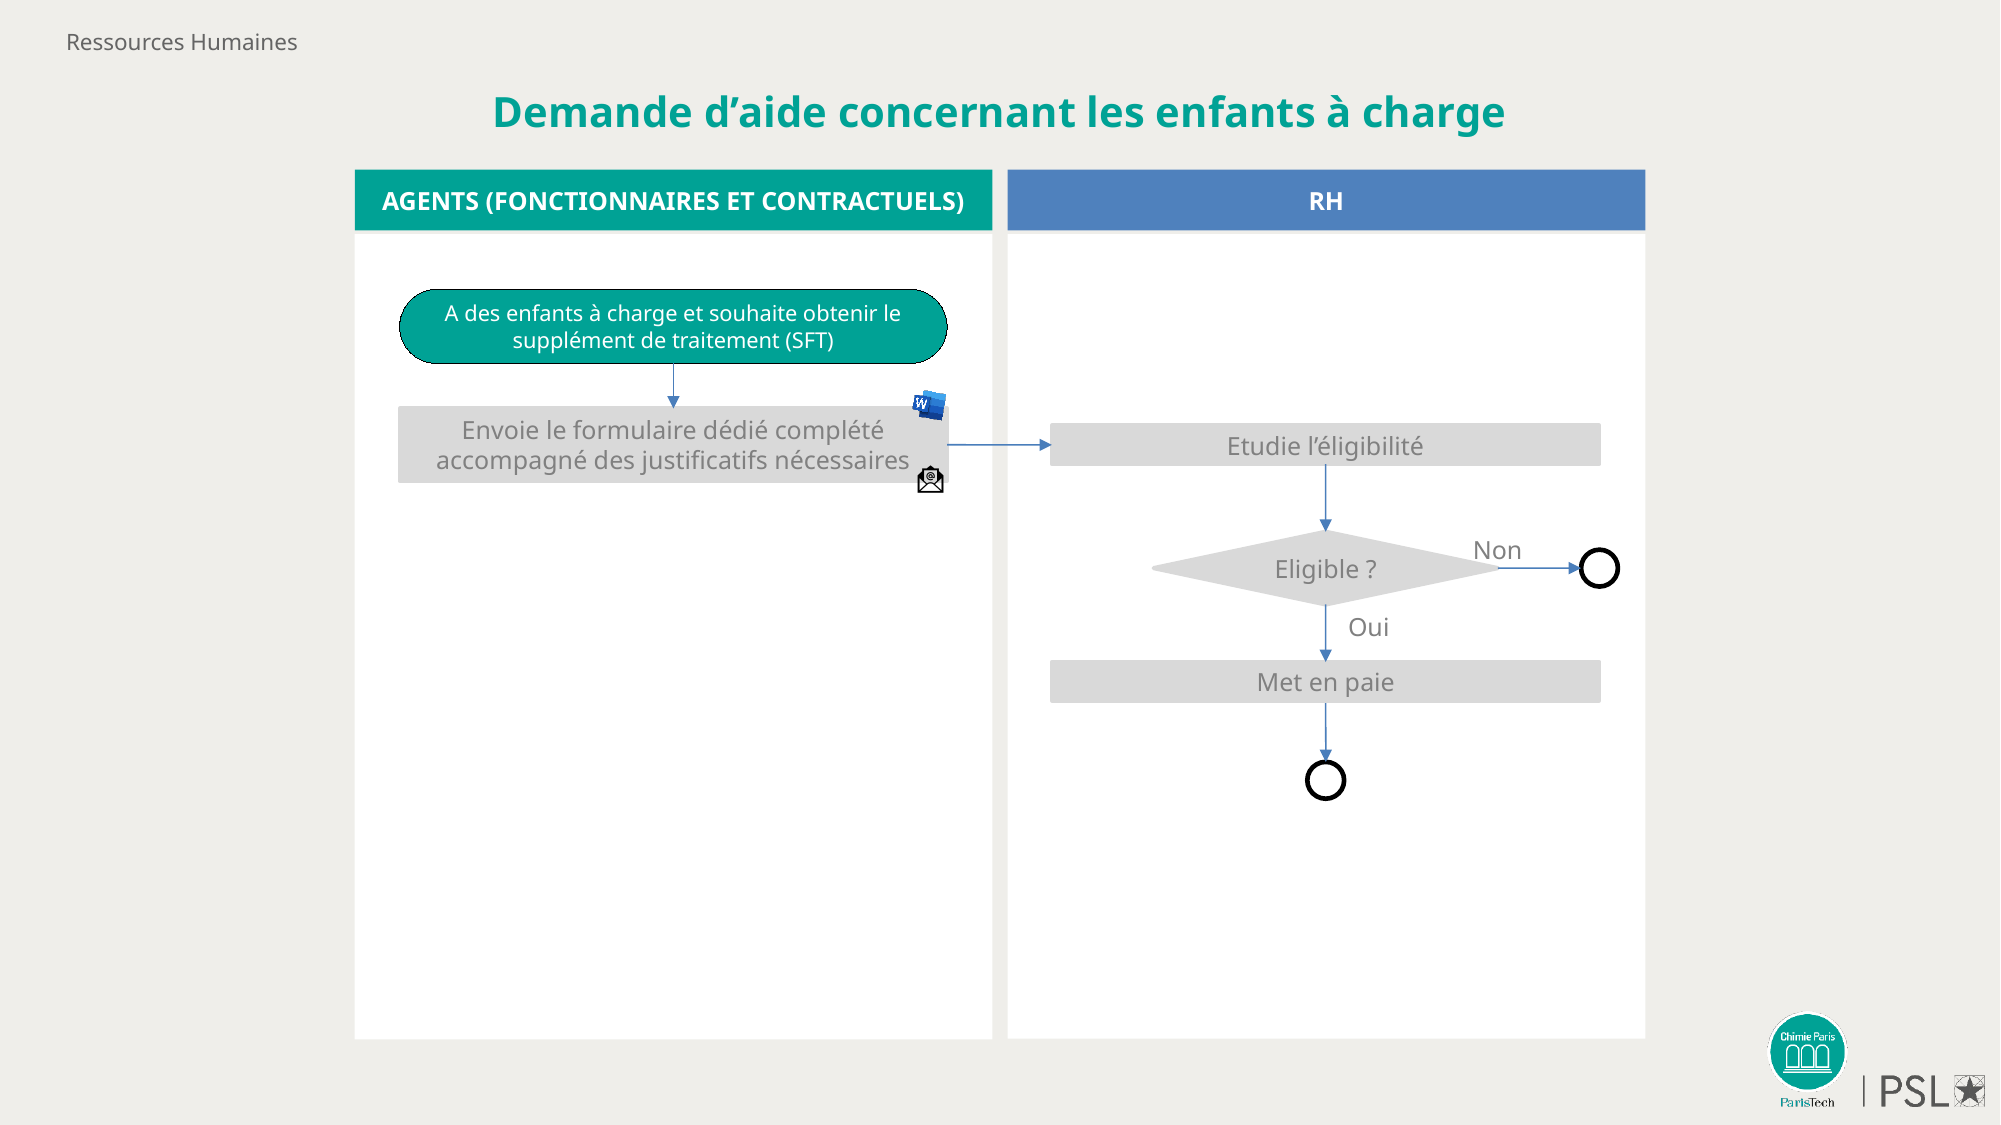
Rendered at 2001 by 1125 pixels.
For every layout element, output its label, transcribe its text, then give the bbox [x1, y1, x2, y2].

picture [912, 388, 944, 419]
list Ressources Humaines [50, 19, 1047, 55]
picture [914, 464, 946, 495]
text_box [354, 169, 993, 1040]
picture [1767, 1011, 1985, 1107]
title Demande d’aide concernant les enfants à charge [149, 75, 1851, 147]
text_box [1007, 169, 1646, 1039]
